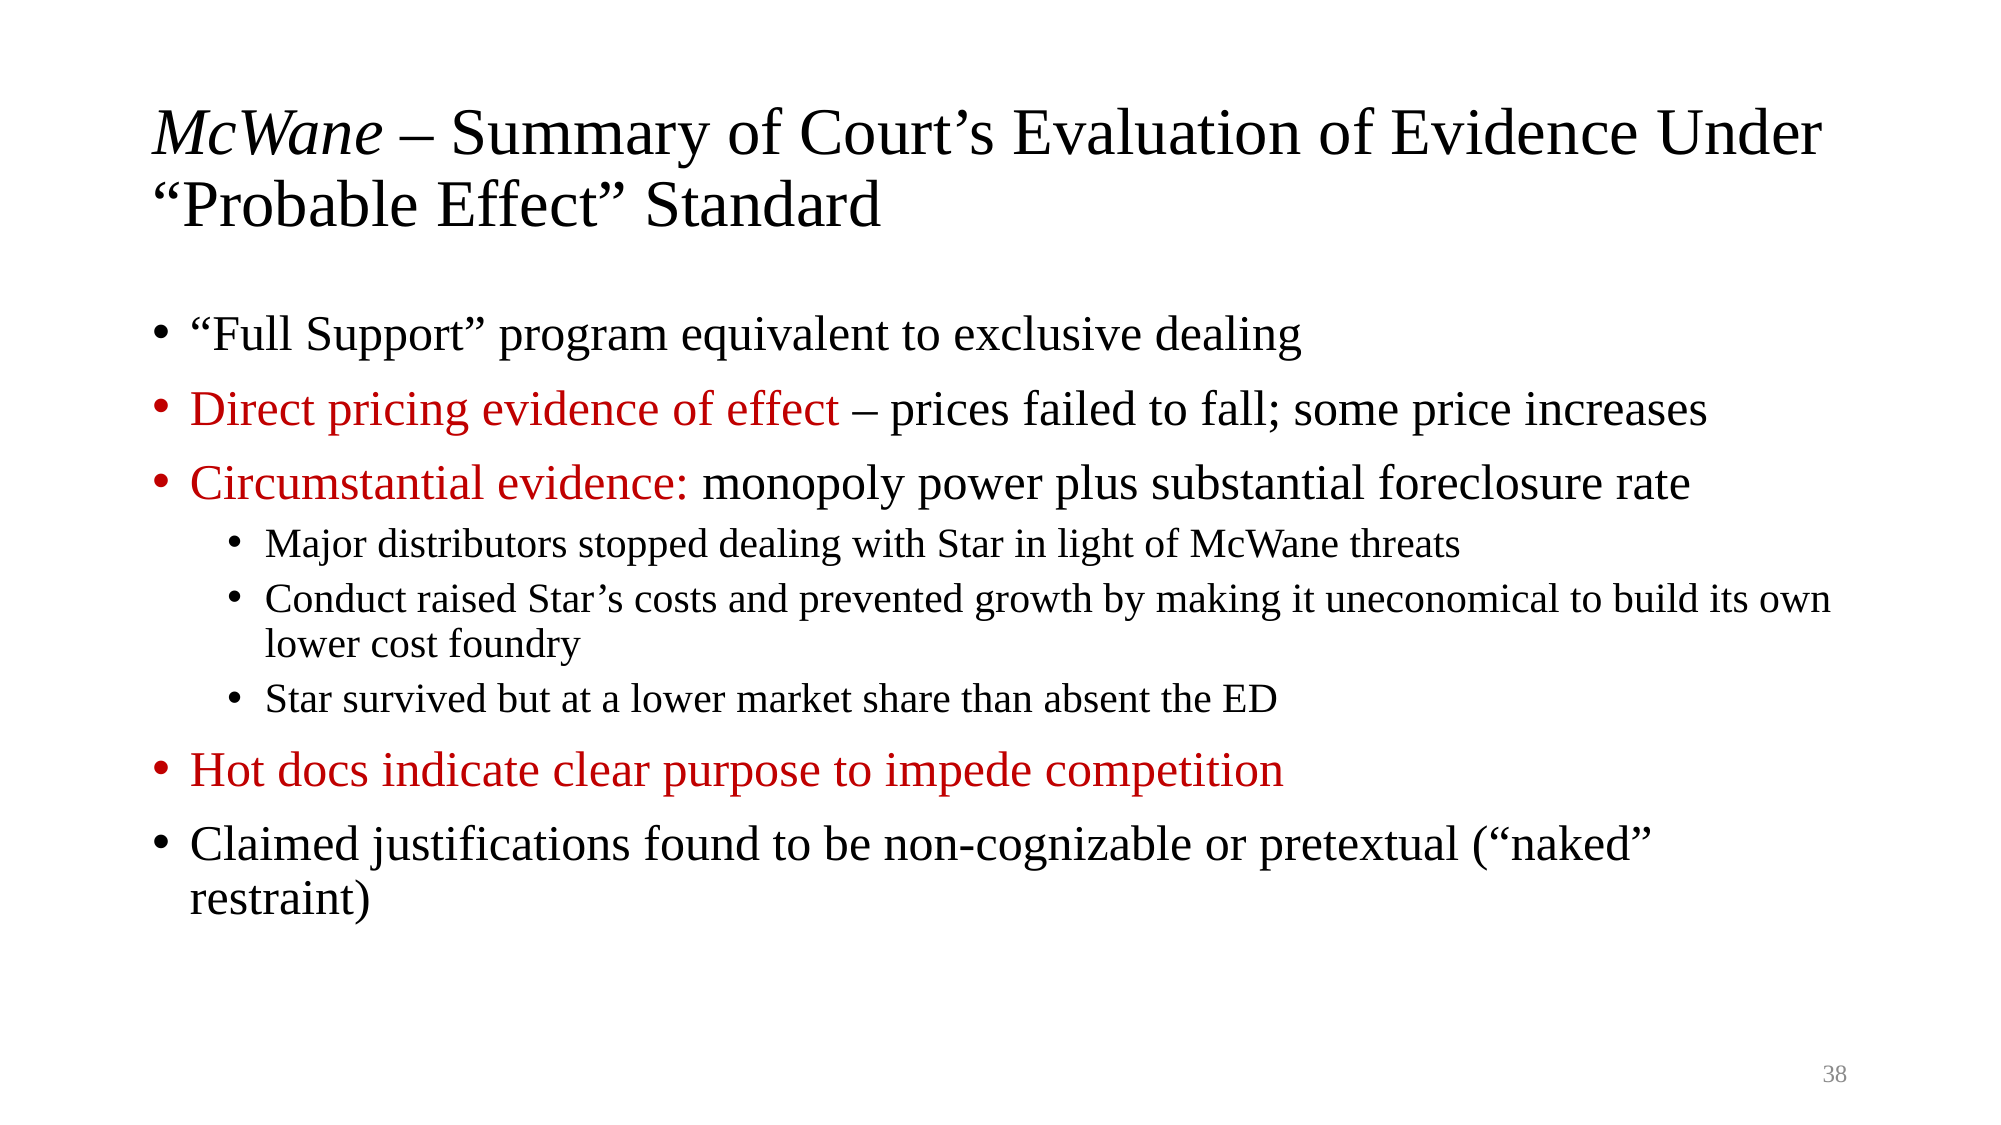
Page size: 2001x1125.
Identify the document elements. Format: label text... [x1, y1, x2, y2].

list “Full Support” program equivalent to exclusive dealing Direct pricing evidence of effect – prices failed to fall; some price increases Circumstantial evidence: monopoly power plus substantial foreclosure rate Major distributors stopped dealing with Star in light of McWane threats Conduct raised Star’s costs and prevented growth by making it uneconomical to build its own lower cost foundry Star survived but at a lower market share than absent the ED Hot docs indicate clear purpose to impede competition Claimed justifications found to be non-cognizable or pretextual (“naked” restraint) [137, 299, 1863, 1014]
slide_number 38 [1412, 1042, 1863, 1103]
title McWane – Summary of Court’s Evaluation of Evidence Under “Probable Effect” Standard [137, 59, 1863, 278]
